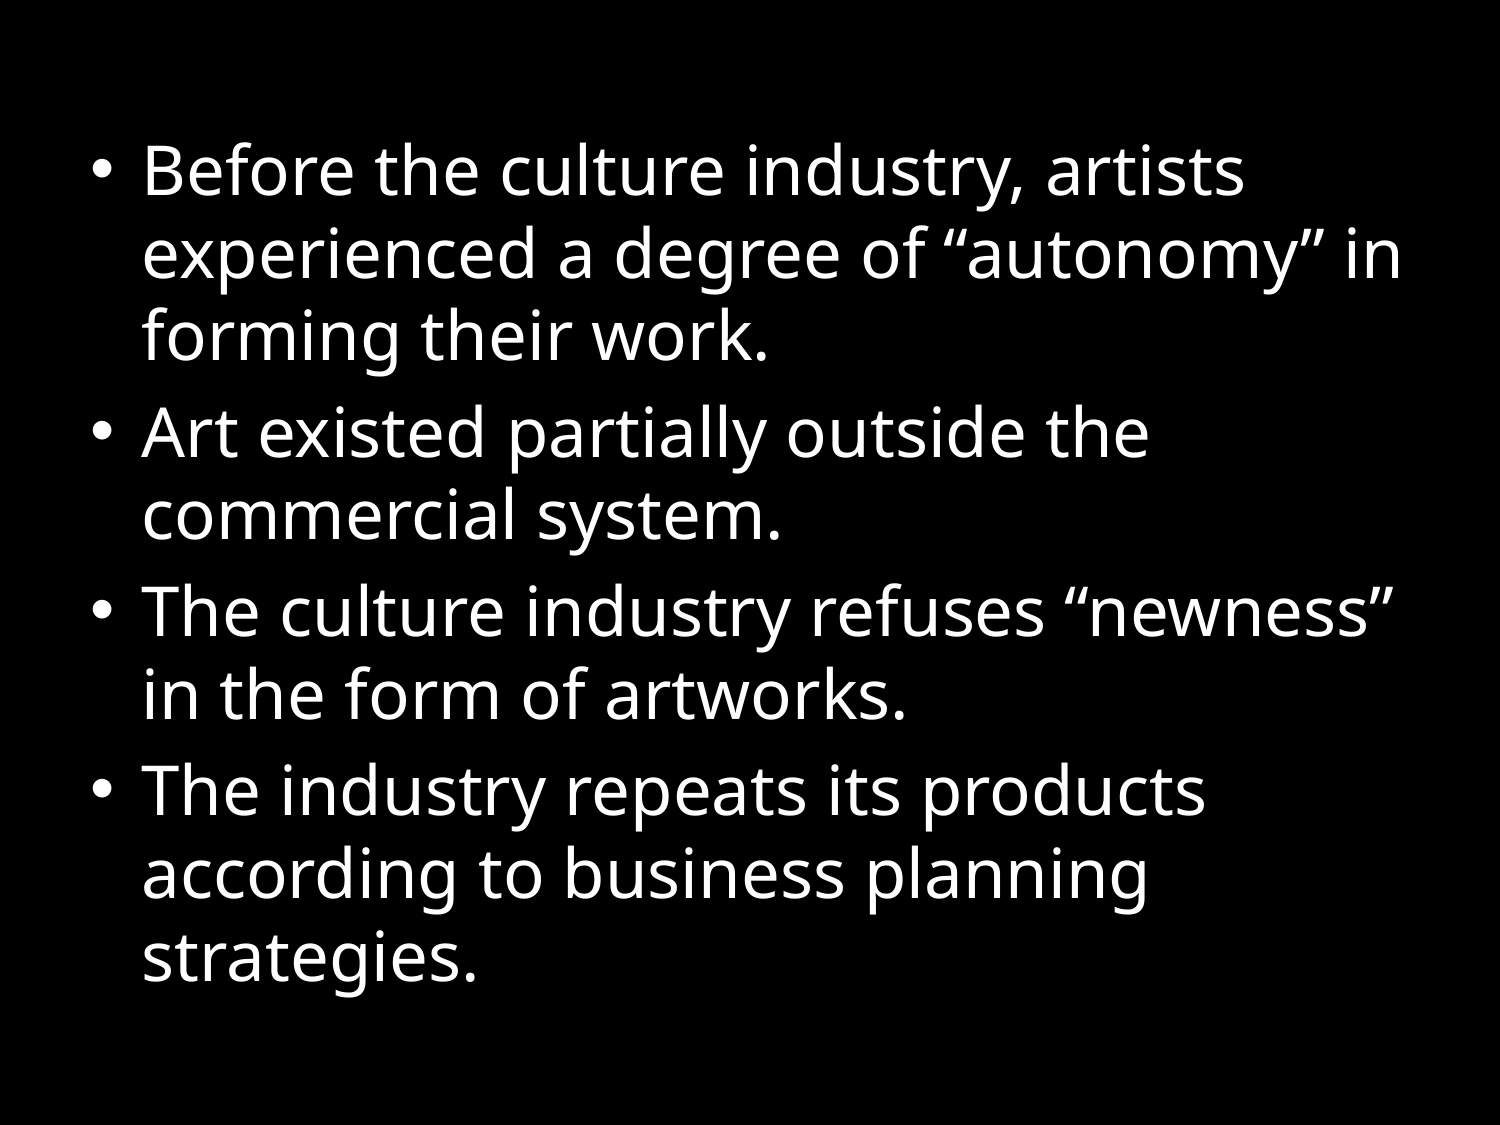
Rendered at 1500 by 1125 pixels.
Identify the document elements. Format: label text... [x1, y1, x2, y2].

list Before the culture industry, artists experienced a degree of “autonomy” in forming their work. Art existed partially outside the commercial system. The culture industry refuses “newness” in the form of artworks. The industry repeats its products according to business planning strategies. [75, 118, 1425, 1005]
